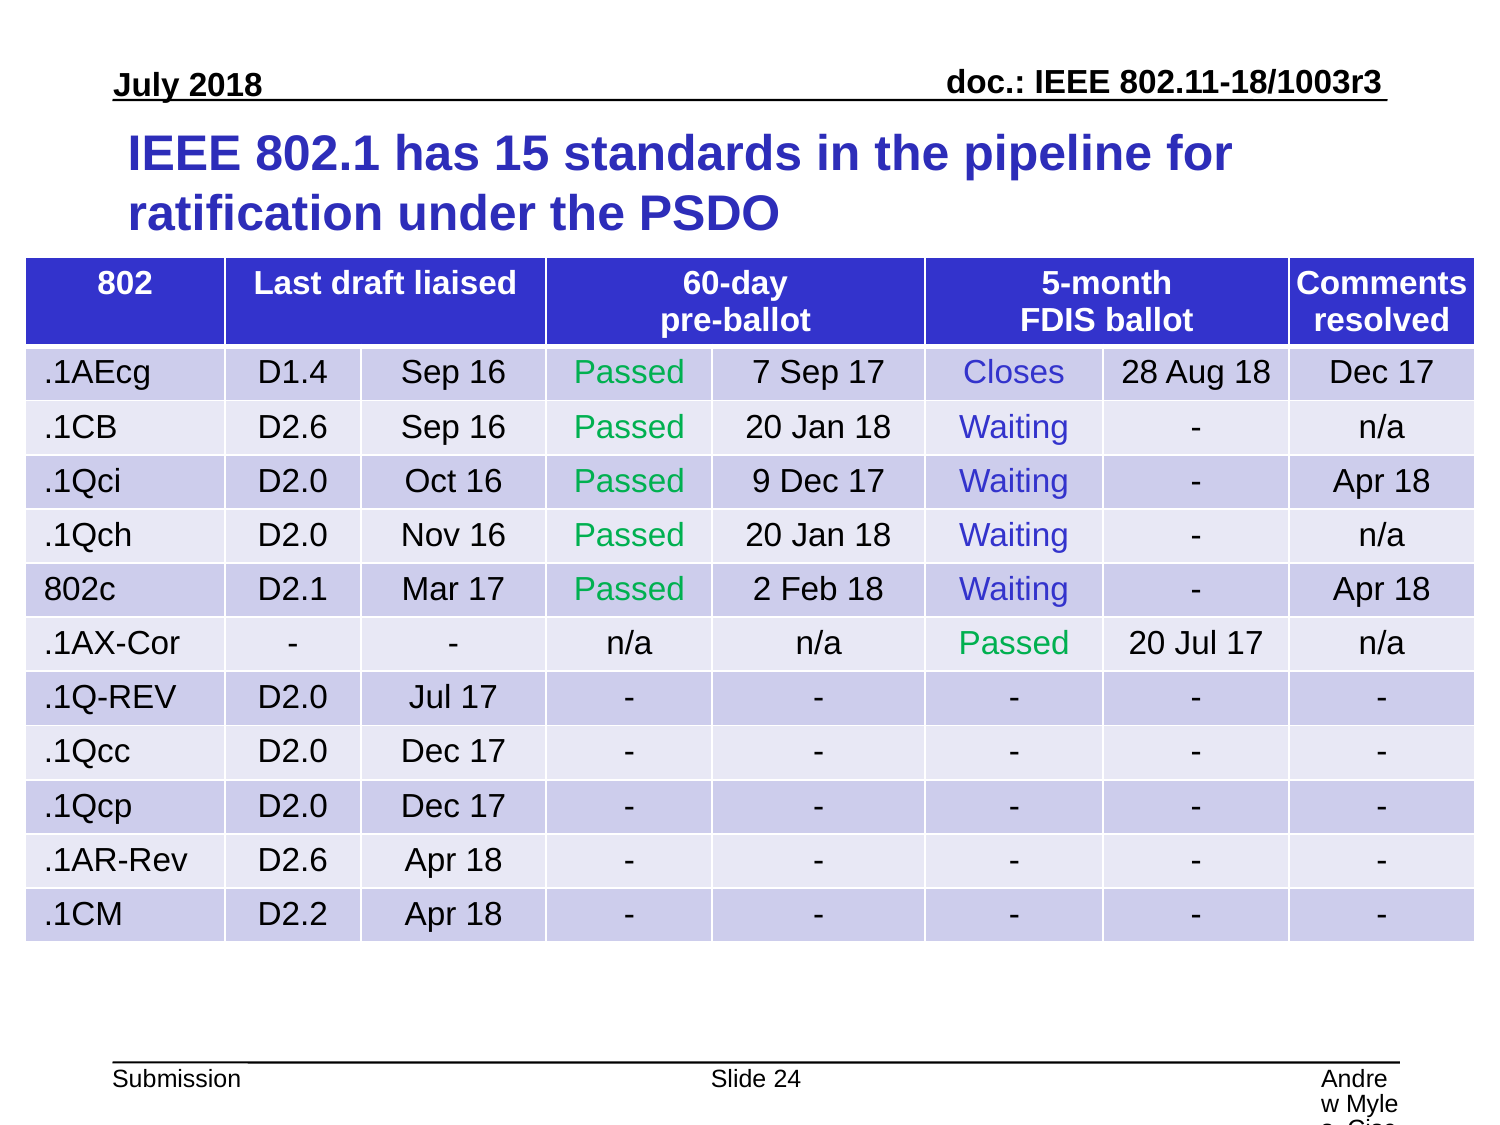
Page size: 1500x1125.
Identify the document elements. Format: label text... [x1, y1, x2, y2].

table_cell Closes [926, 349, 1102, 400]
table_header 60-day pre-ballot [547, 258, 924, 344]
table_cell .1AEcg [26, 349, 224, 400]
table_cell Apr 18 [362, 889, 545, 941]
table_cell Passed [547, 510, 711, 562]
table_cell n/a [1290, 401, 1474, 454]
table_cell .1Qcc [26, 726, 224, 779]
table_cell Passed [926, 618, 1102, 670]
table_cell .1Qcp [26, 781, 224, 833]
table_header Last draft liaised [226, 258, 545, 344]
table_cell Dec 17 [362, 726, 545, 779]
table_cell - [713, 781, 924, 833]
table_cell D2.0 [226, 726, 360, 779]
table_cell - [926, 672, 1102, 725]
table_cell - [547, 672, 711, 725]
table_cell n/a [547, 618, 711, 670]
table_cell - [1104, 672, 1288, 725]
table_cell - [547, 889, 711, 941]
table_cell D1.4 [226, 349, 360, 400]
table_cell D2.0 [226, 510, 360, 562]
table_cell 7 Sep 17 [713, 349, 924, 400]
table_cell - [1104, 726, 1288, 779]
table_header 5-month FDIS ballot [926, 258, 1288, 344]
table_cell Dec 17 [362, 781, 545, 833]
table_cell .1Qci [26, 456, 224, 508]
table_cell 28 Aug 18 [1104, 349, 1288, 400]
table_cell - [547, 726, 711, 779]
table_cell 20 Jul 17 [1104, 618, 1288, 670]
table_cell 9 Dec 17 [713, 456, 924, 508]
table_cell - [926, 835, 1102, 887]
table_cell Apr 18 [362, 835, 545, 887]
table_cell - [1290, 889, 1474, 941]
table_header Comments resolved [1290, 258, 1474, 344]
table_cell .1CB [26, 401, 224, 454]
table_cell 802c [26, 564, 224, 616]
table_cell - [1104, 781, 1288, 833]
footer Andrew Myles, Cisco [1320, 1061, 1402, 1093]
table_cell - [713, 889, 924, 941]
table_cell - [1104, 510, 1288, 562]
table_cell .1AX-Cor [26, 618, 224, 670]
table_cell - [226, 618, 360, 670]
table_cell - [547, 781, 711, 833]
table_cell Waiting [926, 456, 1102, 508]
table_cell Nov 16 [362, 510, 545, 562]
table_cell D2.6 [226, 835, 360, 887]
table_cell - [713, 835, 924, 887]
table_cell - [1290, 726, 1474, 779]
table_cell Passed [547, 564, 711, 616]
table_cell - [547, 835, 711, 887]
table_cell Sep 16 [362, 349, 545, 400]
table_cell - [1290, 781, 1474, 833]
table_cell - [362, 618, 545, 670]
table_cell Passed [547, 349, 711, 400]
table_cell Dec 17 [1290, 349, 1474, 400]
table_cell Oct 16 [362, 456, 545, 508]
table_cell - [926, 889, 1102, 941]
table_cell .1AR-Rev [26, 835, 224, 887]
table_cell D2.2 [226, 889, 360, 941]
table_cell Waiting [926, 564, 1102, 616]
table_cell Jul 17 [362, 672, 545, 725]
table_cell D2.0 [226, 781, 360, 833]
table_cell - [1104, 564, 1288, 616]
table_cell - [926, 781, 1102, 833]
table_cell Sep 16 [362, 401, 545, 454]
table_cell .1Qch [26, 510, 224, 562]
table_cell D2.6 [226, 401, 360, 454]
table_cell Apr 18 [1290, 564, 1474, 616]
table_header 802 [26, 258, 224, 344]
slide_number Slide 24 [709, 1061, 803, 1093]
table_cell Passed [547, 401, 711, 454]
table_cell - [1290, 835, 1474, 887]
table_cell D2.0 [226, 672, 360, 725]
table_cell - [713, 672, 924, 725]
table_cell - [1104, 401, 1288, 454]
table_cell Apr 18 [1290, 456, 1474, 508]
table_cell n/a [713, 618, 924, 670]
table_cell 20 Jan 18 [713, 401, 924, 454]
table_cell - [1104, 889, 1288, 941]
table_cell D2.0 [226, 456, 360, 508]
table_cell Passed [547, 456, 711, 508]
table_cell Waiting [926, 401, 1102, 454]
table_cell 2 Feb 18 [713, 564, 924, 616]
table_cell - [926, 726, 1102, 779]
table_cell - [1290, 672, 1474, 725]
table_cell - [1104, 456, 1288, 508]
table_cell .1Q-REV [26, 672, 224, 725]
table_cell n/a [1290, 618, 1474, 670]
table_cell 20 Jan 18 [713, 510, 924, 562]
table_cell n/a [1290, 510, 1474, 562]
table_cell .1CM [26, 889, 224, 941]
table_cell D2.1 [226, 564, 360, 616]
table_cell - [713, 726, 924, 779]
table_cell Mar 17 [362, 564, 545, 616]
title IEEE 802.1 has 15 standards in the pipeline for ratification under the PSDO [112, 112, 1388, 256]
table_cell - [1104, 835, 1288, 887]
table_cell Waiting [926, 510, 1102, 562]
